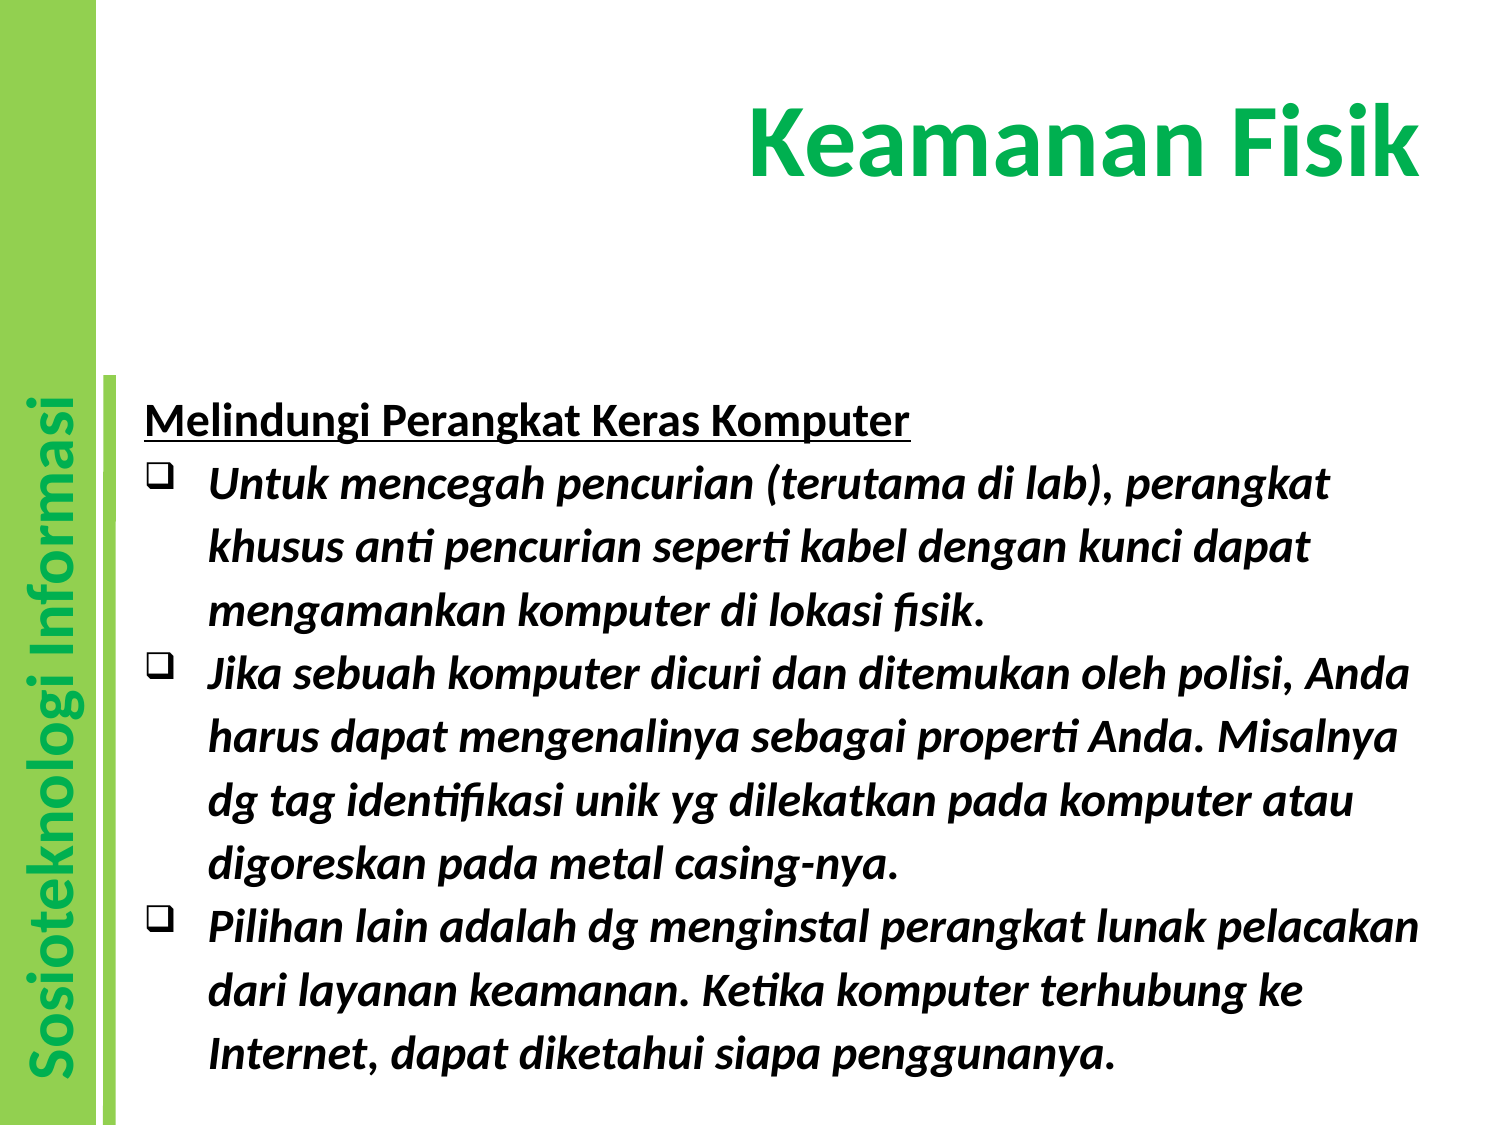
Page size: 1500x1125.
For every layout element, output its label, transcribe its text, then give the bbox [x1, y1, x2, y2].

text_box Melindungi Perangkat Keras Komputer Untuk mencegah pencurian (terutama di lab), perangkat khusus anti pencurian seperti kabel dengan kunci dapat mengamankan komputer di lokasi fisik. Jika sebuah komputer dicuri dan ditemukan oleh polisi, Anda harus dapat mengenalinya sebagai properti Anda. Misalnya dg tag identifikasi unik yg dilekatkan pada komputer atau digoreskan pada metal casing-nya. Pilihan lain adalah dg menginstal perangkat lunak pelacakan dari layanan keamanan. Ketika komputer terhubung ke Internet, dapat diketahui siapa penggunanya. [128, 375, 1465, 1090]
title Keamanan Fisik [93, 58, 1437, 211]
